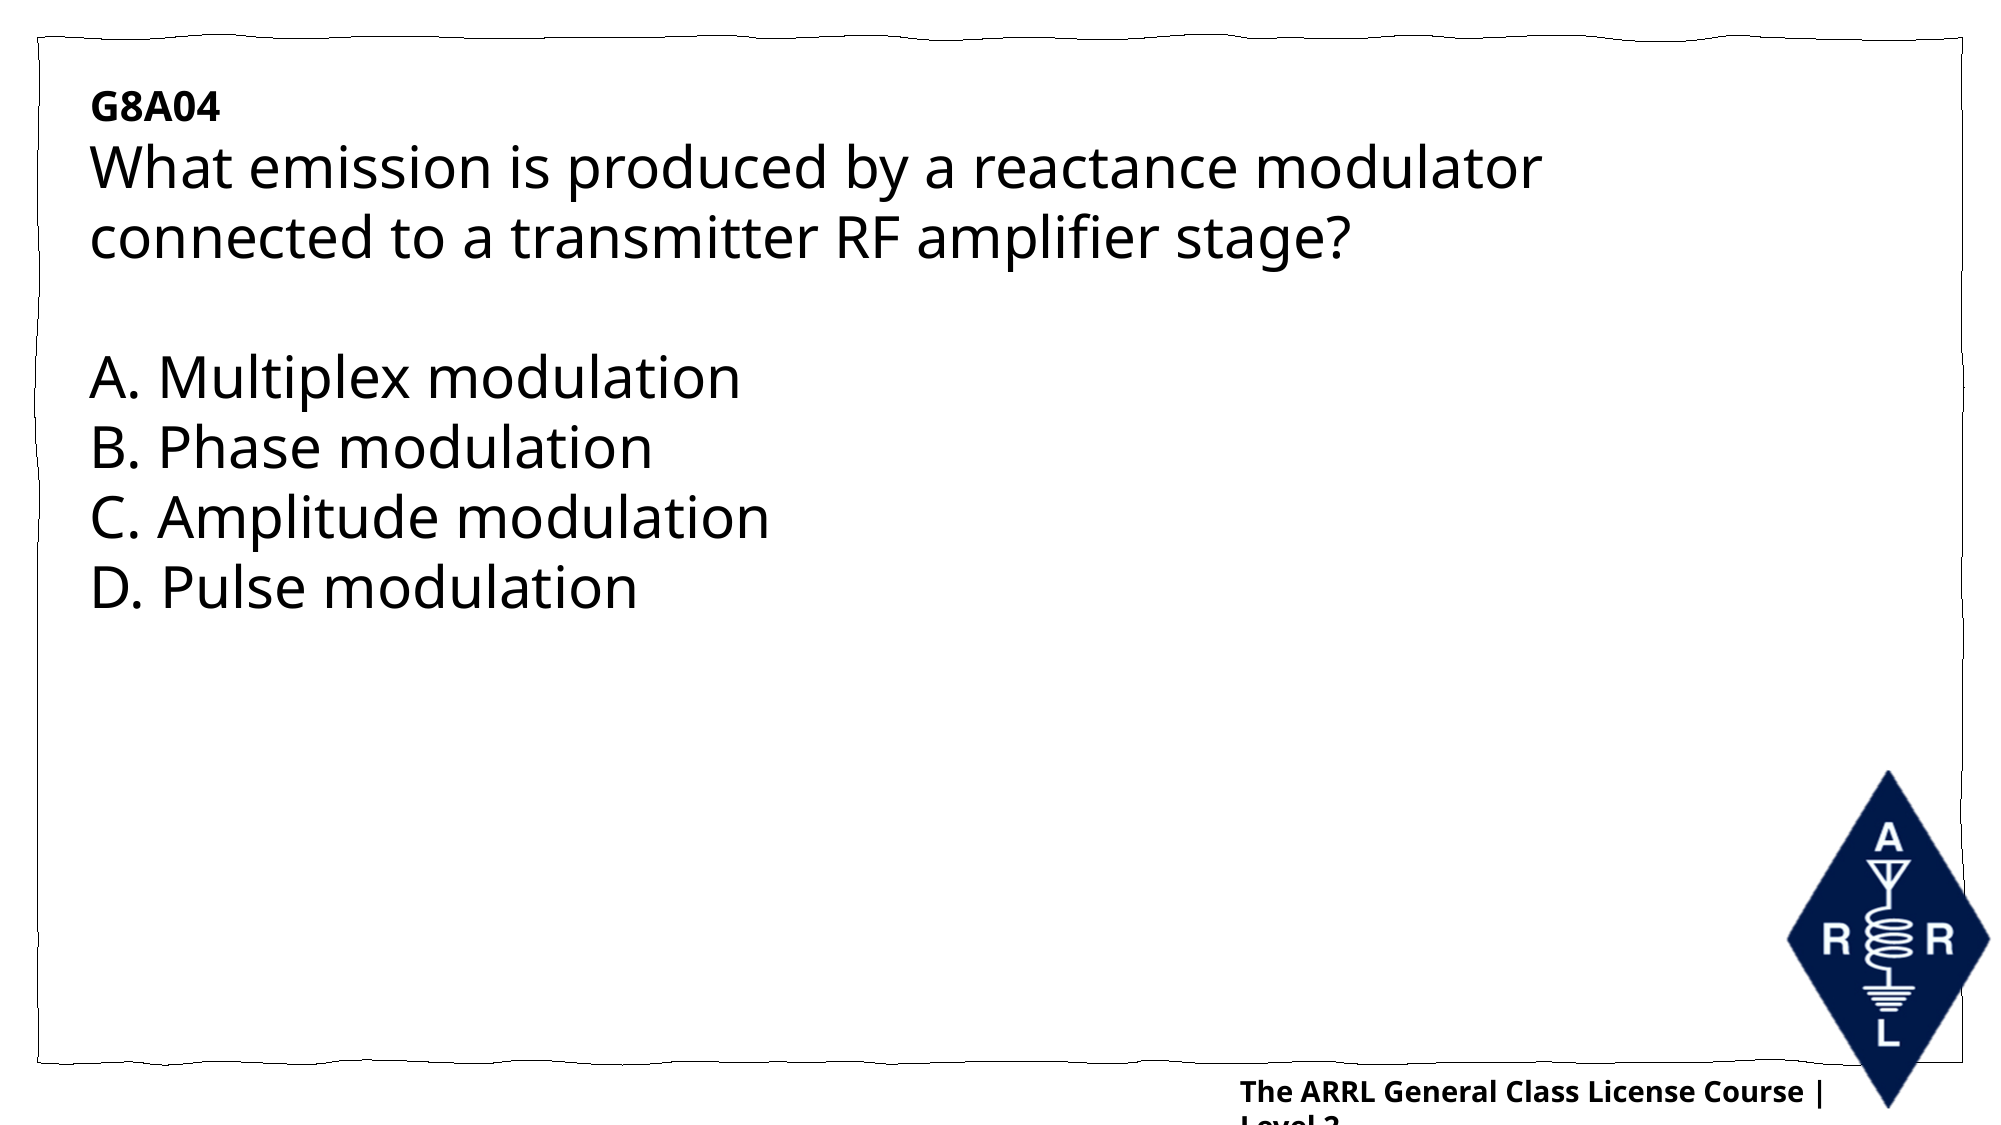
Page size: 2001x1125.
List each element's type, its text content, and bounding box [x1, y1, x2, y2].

text_box G8A04 What emission is produced by a reactance modulator connected to a transmitter RF amplifier stage? A. Multiplex modulation B. Phase modulation C. Amplitude modulation D. Pulse modulation [75, 72, 1850, 628]
picture [1773, 752, 1999, 1125]
